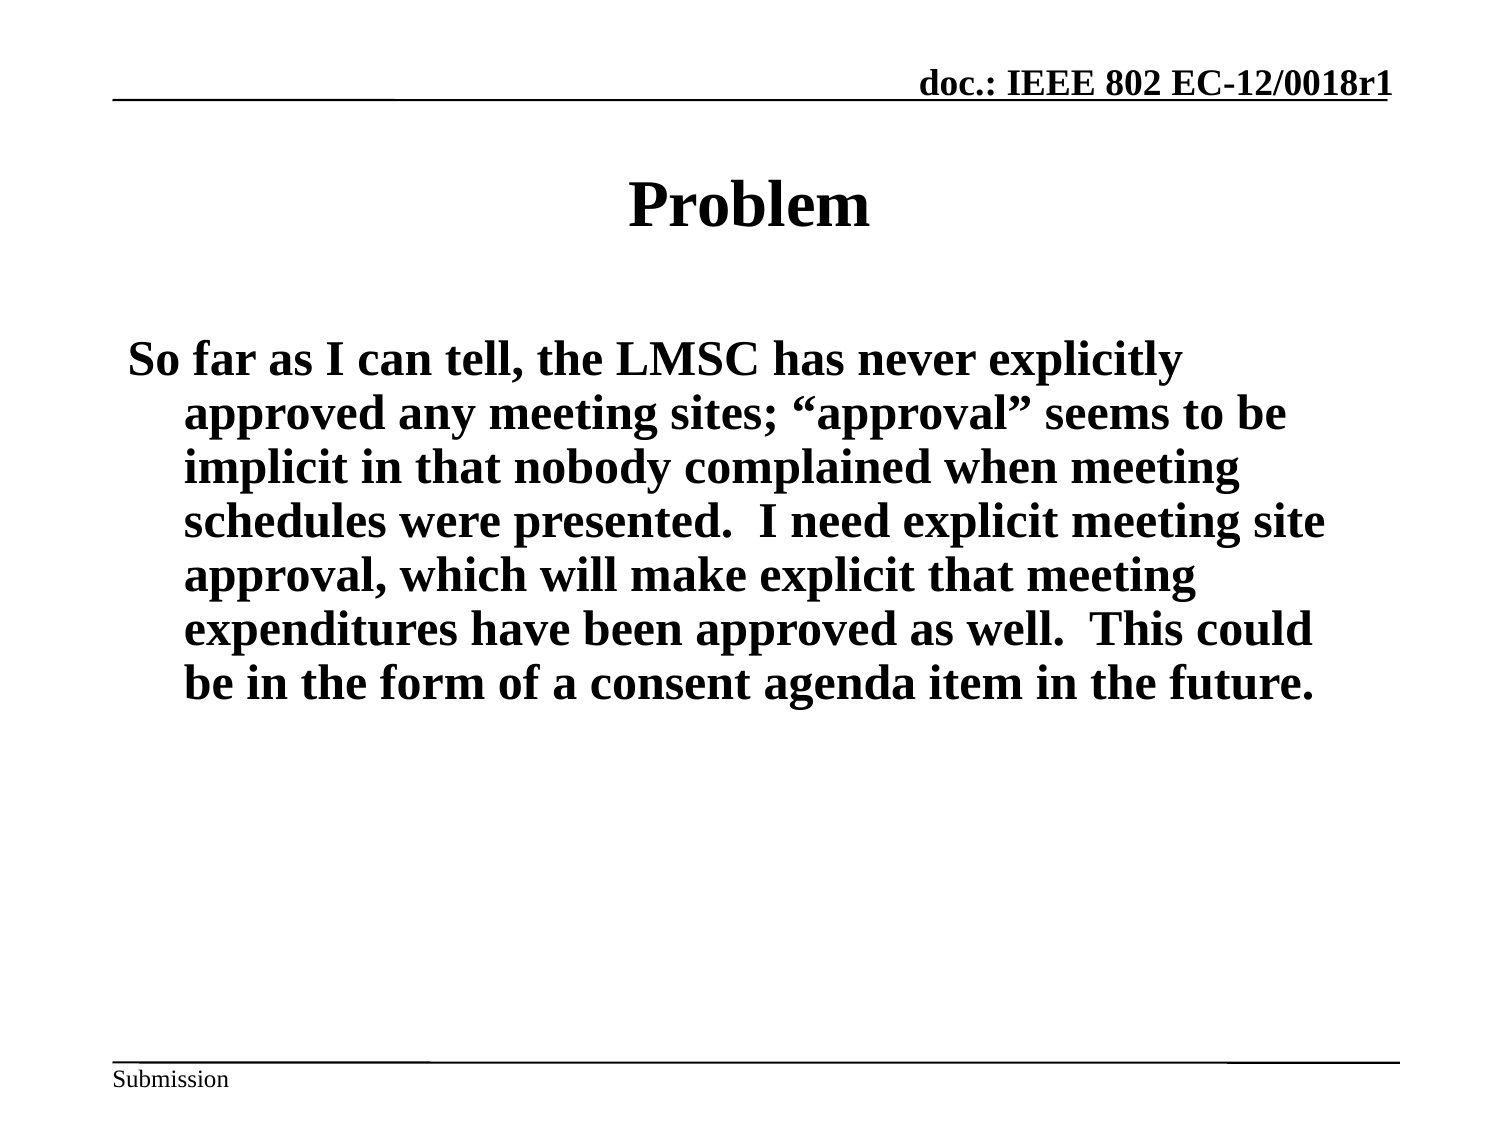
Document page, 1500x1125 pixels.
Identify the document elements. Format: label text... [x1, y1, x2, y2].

title Problem [112, 112, 1388, 288]
list So far as I can tell, the LMSC has never explicitly approved any meeting sites; “approval” seems to be implicit in that nobody complained when meeting schedules were presented. I need explicit meeting site approval, which will make explicit that meeting expenditures have been approved as well. This could be in the form of a consent agenda item in the future. [112, 324, 1388, 1000]
